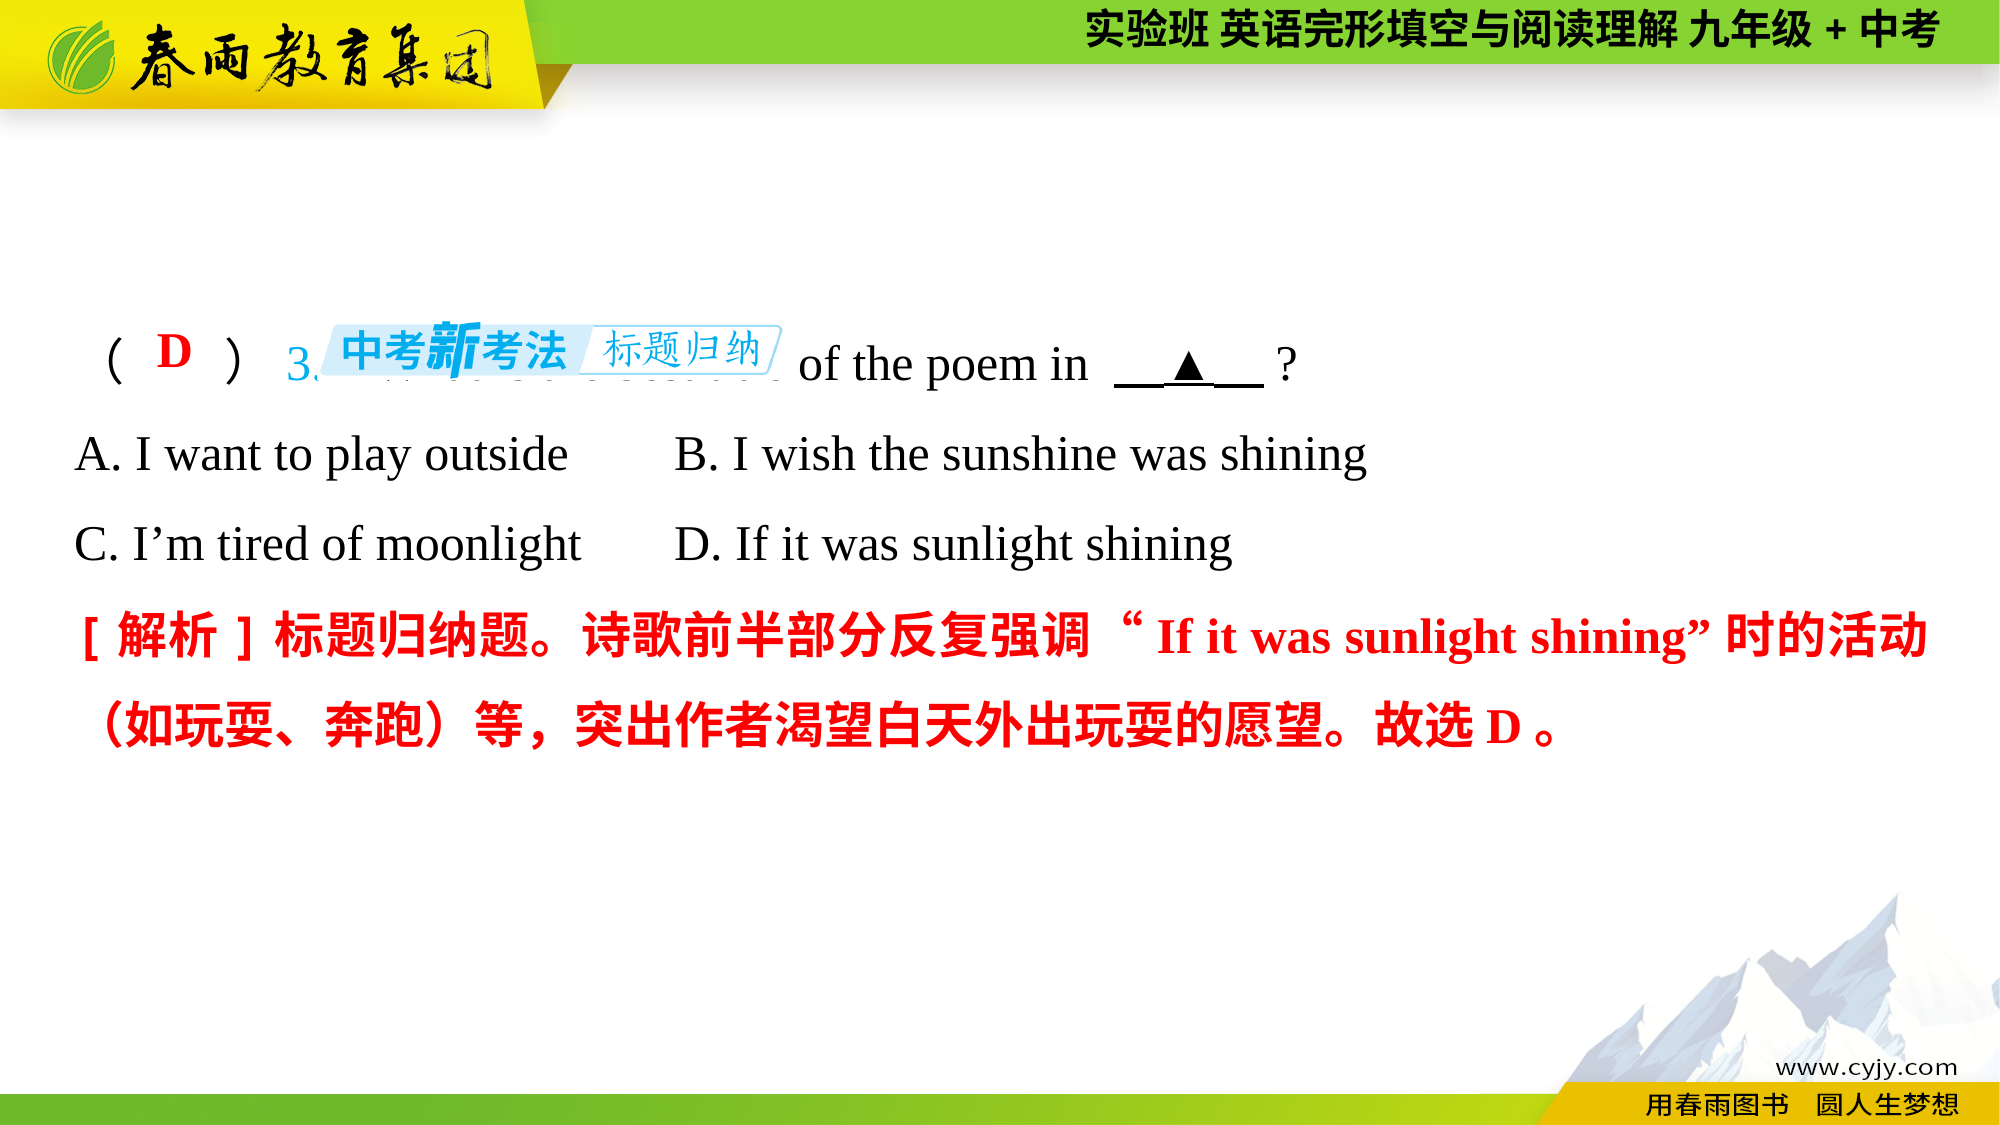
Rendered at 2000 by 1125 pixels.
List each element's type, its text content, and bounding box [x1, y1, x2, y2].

picture [0, 0, 2000, 1125]
list （ ）3. What is the best title of the poem in ▲ ? A. I want to play outside B. I wish the sunshine was shining C. I’m tired of moonlight D. If it was sunlight shining [59, 292, 1944, 581]
text_box [解析]标题归纳题。诗歌前半部分反复强调“If it was sunlight shining”时的活动（如玩耍、奔跑）等，突出作者渴望白天外出玩耍的愿望。故选D。 [59, 581, 1944, 761]
text_box D [142, 310, 208, 385]
